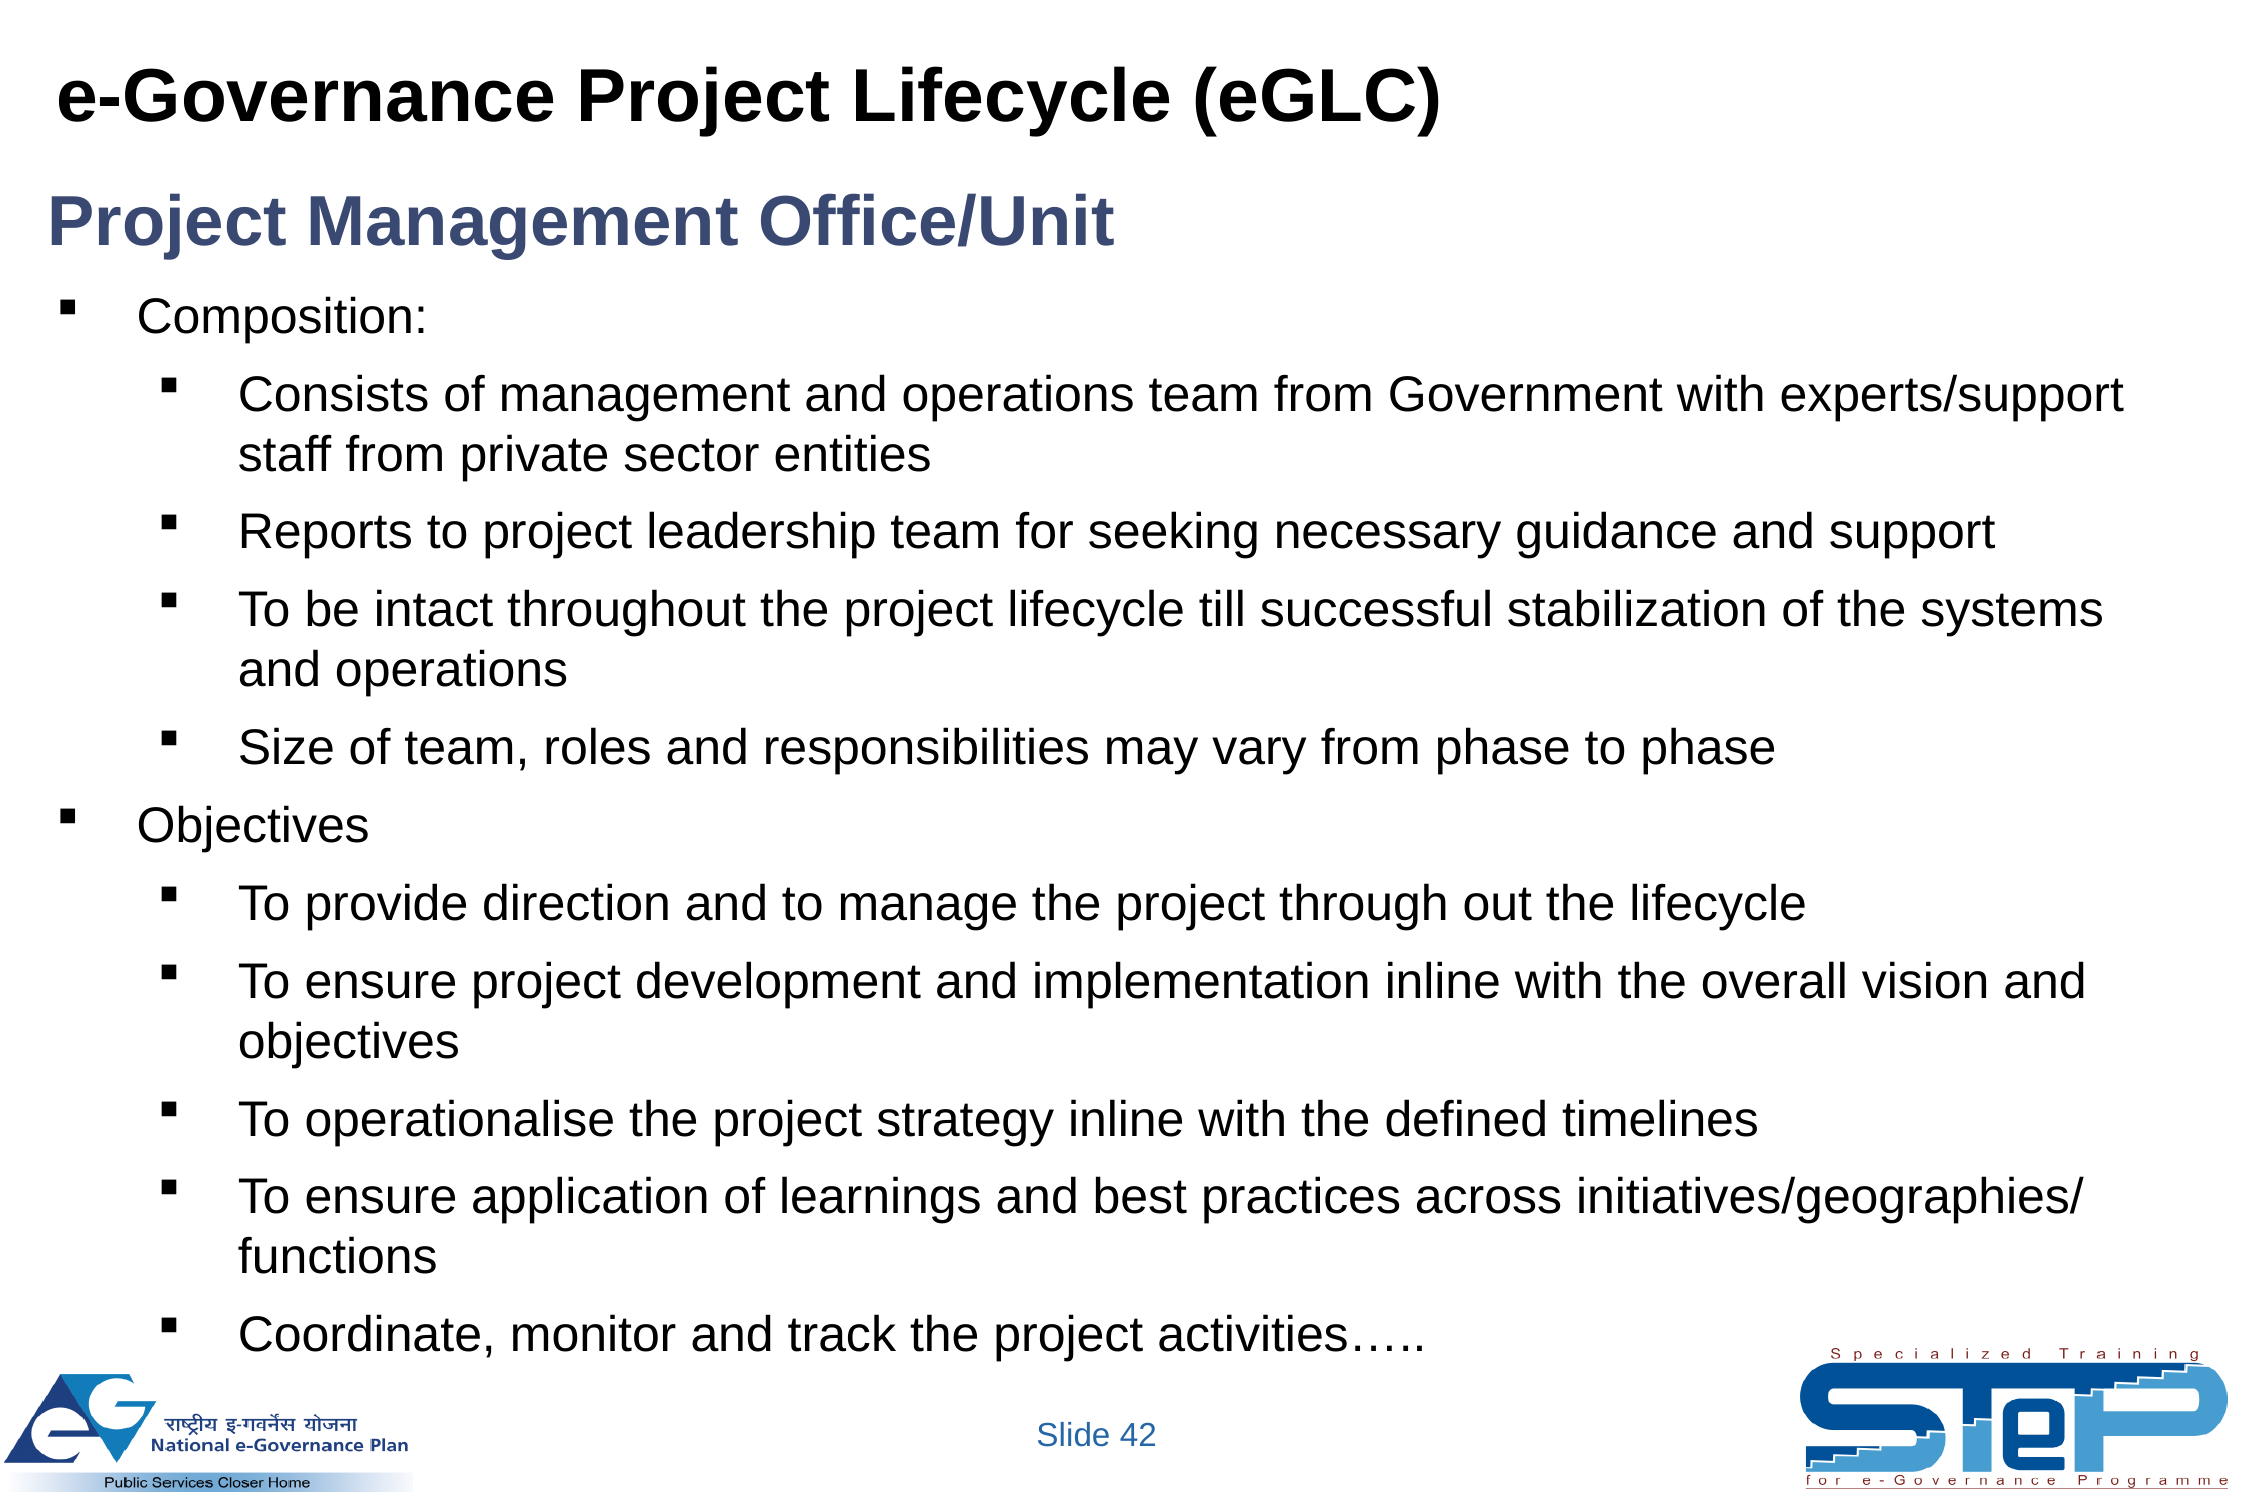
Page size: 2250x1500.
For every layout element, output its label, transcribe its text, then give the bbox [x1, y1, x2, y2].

list Composition: Consists of management and operations team from Government with experts/support staff from private sector entities Reports to project leadership team for seeking necessary guidance and support To be intact throughout the project lifecycle till successful stabilization of the systems and operations Size of team, roles and responsibilities may vary from phase to phase Objectives To provide direction and to manage the project through out the lifecycle To ensure project development and implementation inline with the overall vision and objectives To operationalise the project strategy inline with the defined timelines To ensure application of learnings and best practices across initiatives/geographies/ functions Coordinate, monitor and track the project activities….. [56, 283, 2138, 1317]
picture [1800, 1348, 2228, 1489]
picture [3, 1374, 413, 1492]
title e-Governance Project Lifecycle (eGLC) [56, 16, 2082, 147]
text_box Project Management Office/Unit [47, 147, 2092, 288]
